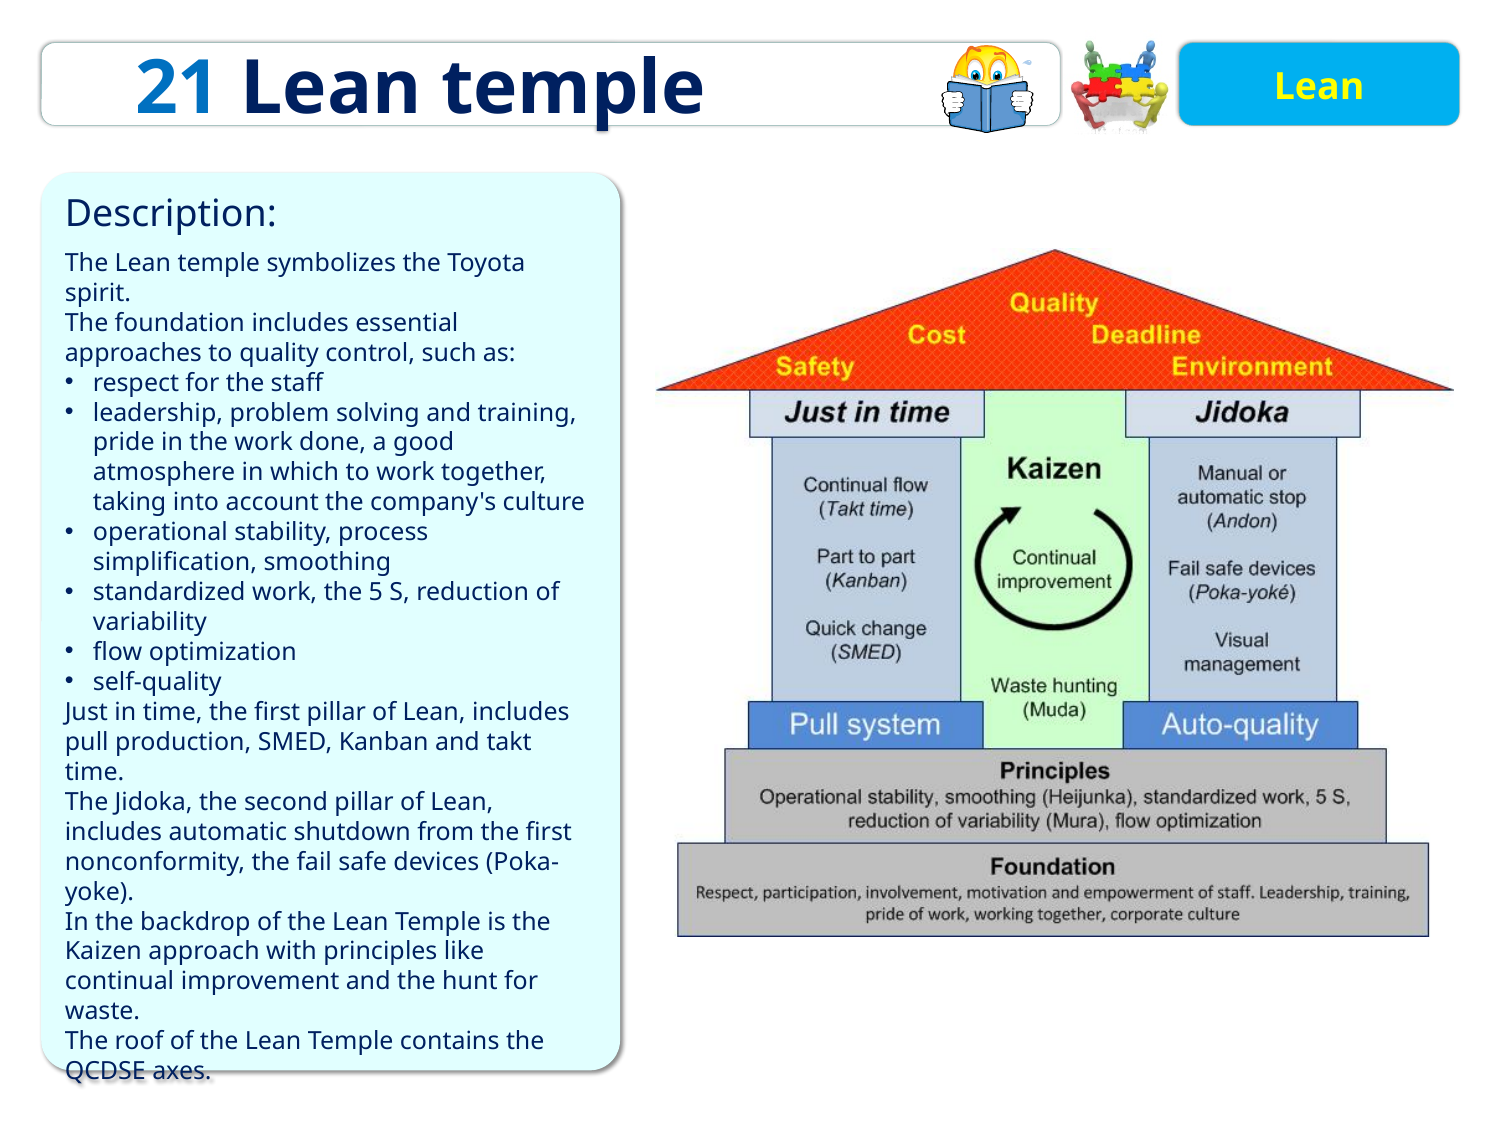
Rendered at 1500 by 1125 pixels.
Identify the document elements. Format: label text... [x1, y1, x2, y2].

picture [1063, 30, 1175, 143]
picture [655, 248, 1455, 938]
text_box Lean [1181, 40, 1462, 128]
picture [941, 44, 1034, 134]
text_box 21 Lean temple [39, 40, 1058, 128]
text_box Description: The Lean temple symbolizes the Toyota spirit. The foundation includes essential approaches to quality control, such as: respect for the staff leadership, problem solving and training, pride in the work done, a good atmosphere in which to work together, taking into account the company's culture operational stability, process simplification, smoothing standardized work, the 5 S, reduction of variability flow optimization self-quality Just in time, the first pillar of Lean, includes pull production, SMED, Kanban and takt time. The Jidoka, the second pillar of Lean, includes automatic shutdown from the first nonconformity, the fail safe devices (Poka-yoke). In the backdrop of the Lean Temple is the Kaizen approach with principles like continual improvement and the hunt for waste. The roof of the Lean Temple contains the QCDSE axes. [39, 170, 623, 1073]
